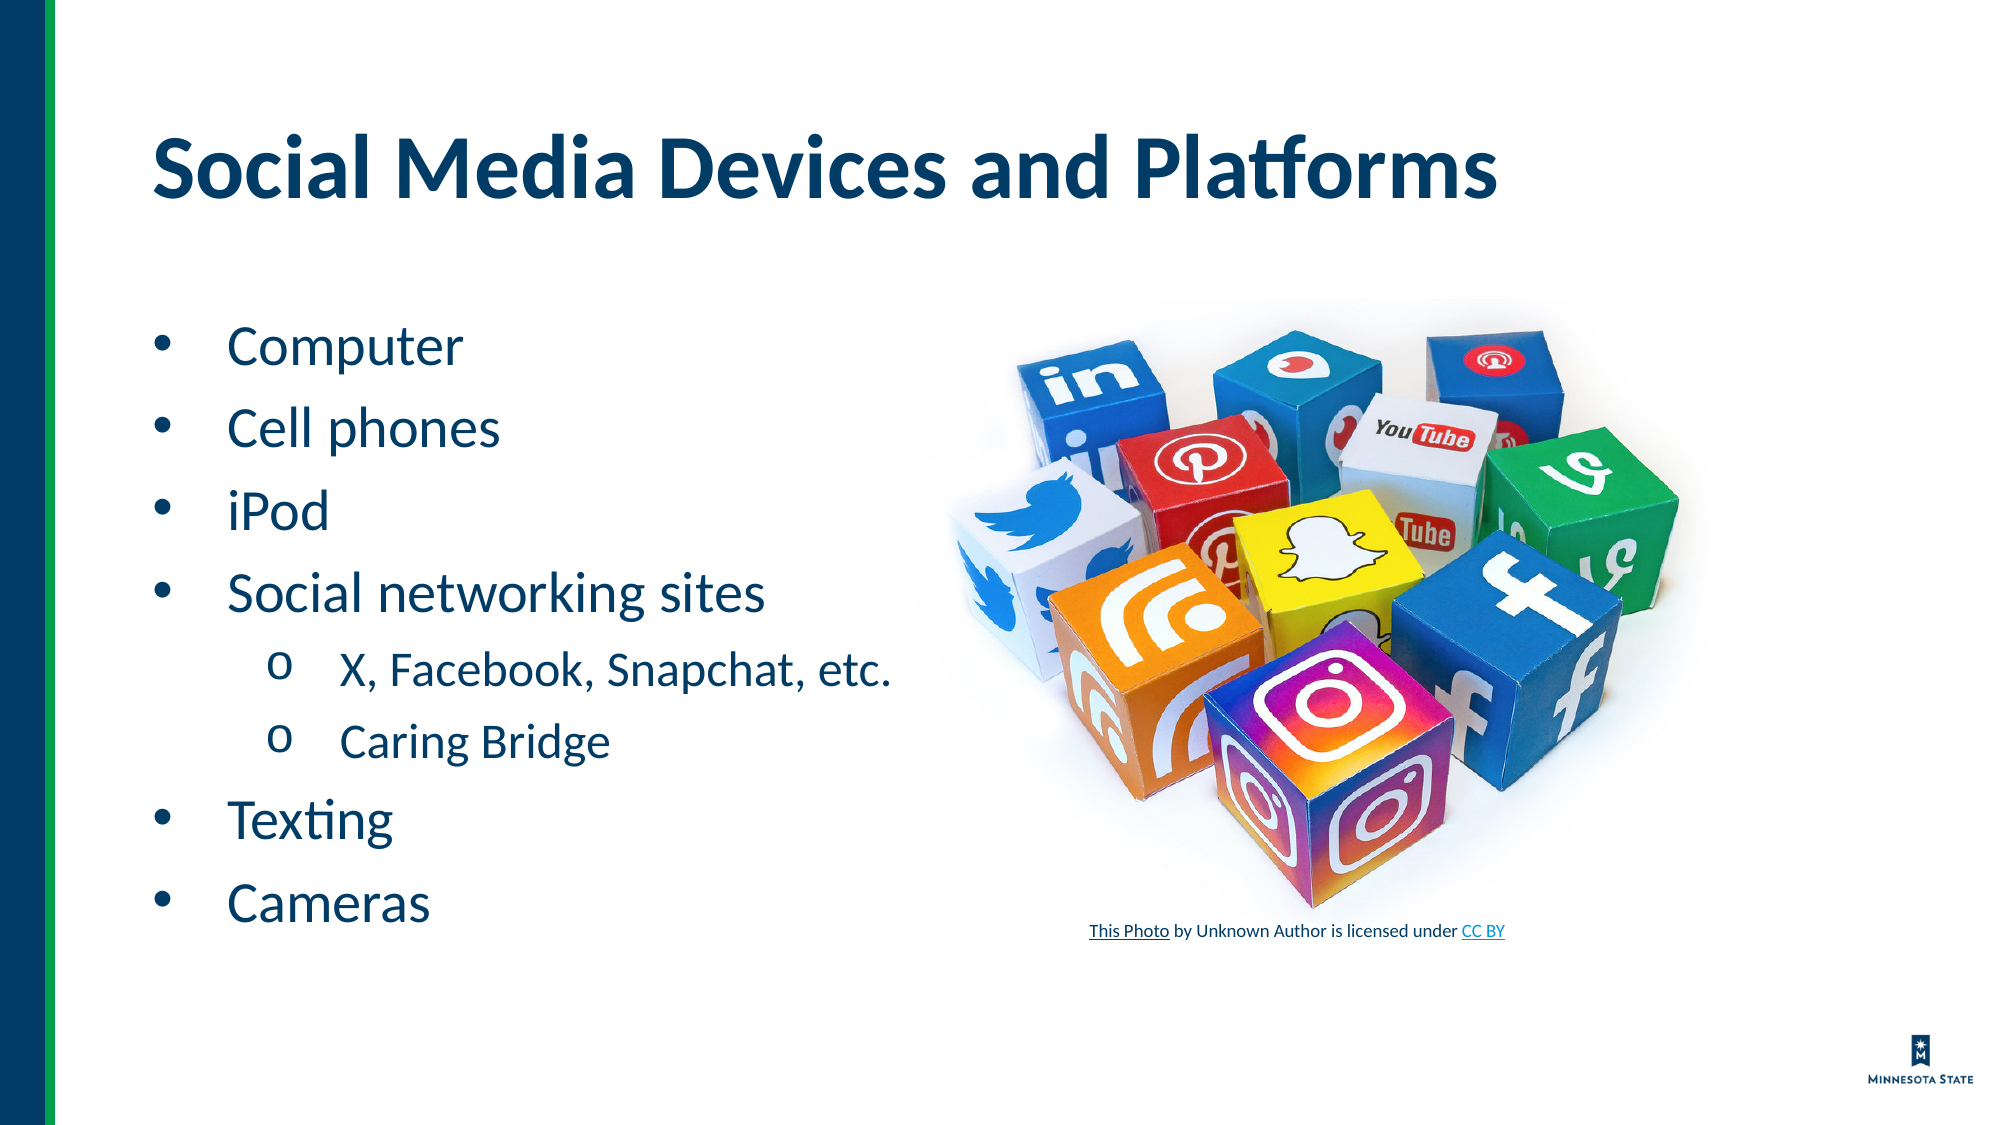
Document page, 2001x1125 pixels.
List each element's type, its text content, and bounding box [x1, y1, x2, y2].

title Social Media Devices and Platforms [137, 59, 1863, 278]
picture [1823, 1028, 2001, 1095]
text_box This Photo by Unknown Author is licensed under CC BY [1074, 938, 1551, 949]
list Computer Cell phones iPod Social networking sites X, Facebook, Snapchat, etc. Caring Bridge Texting Cameras [137, 299, 1863, 1014]
picture [915, 299, 1713, 931]
